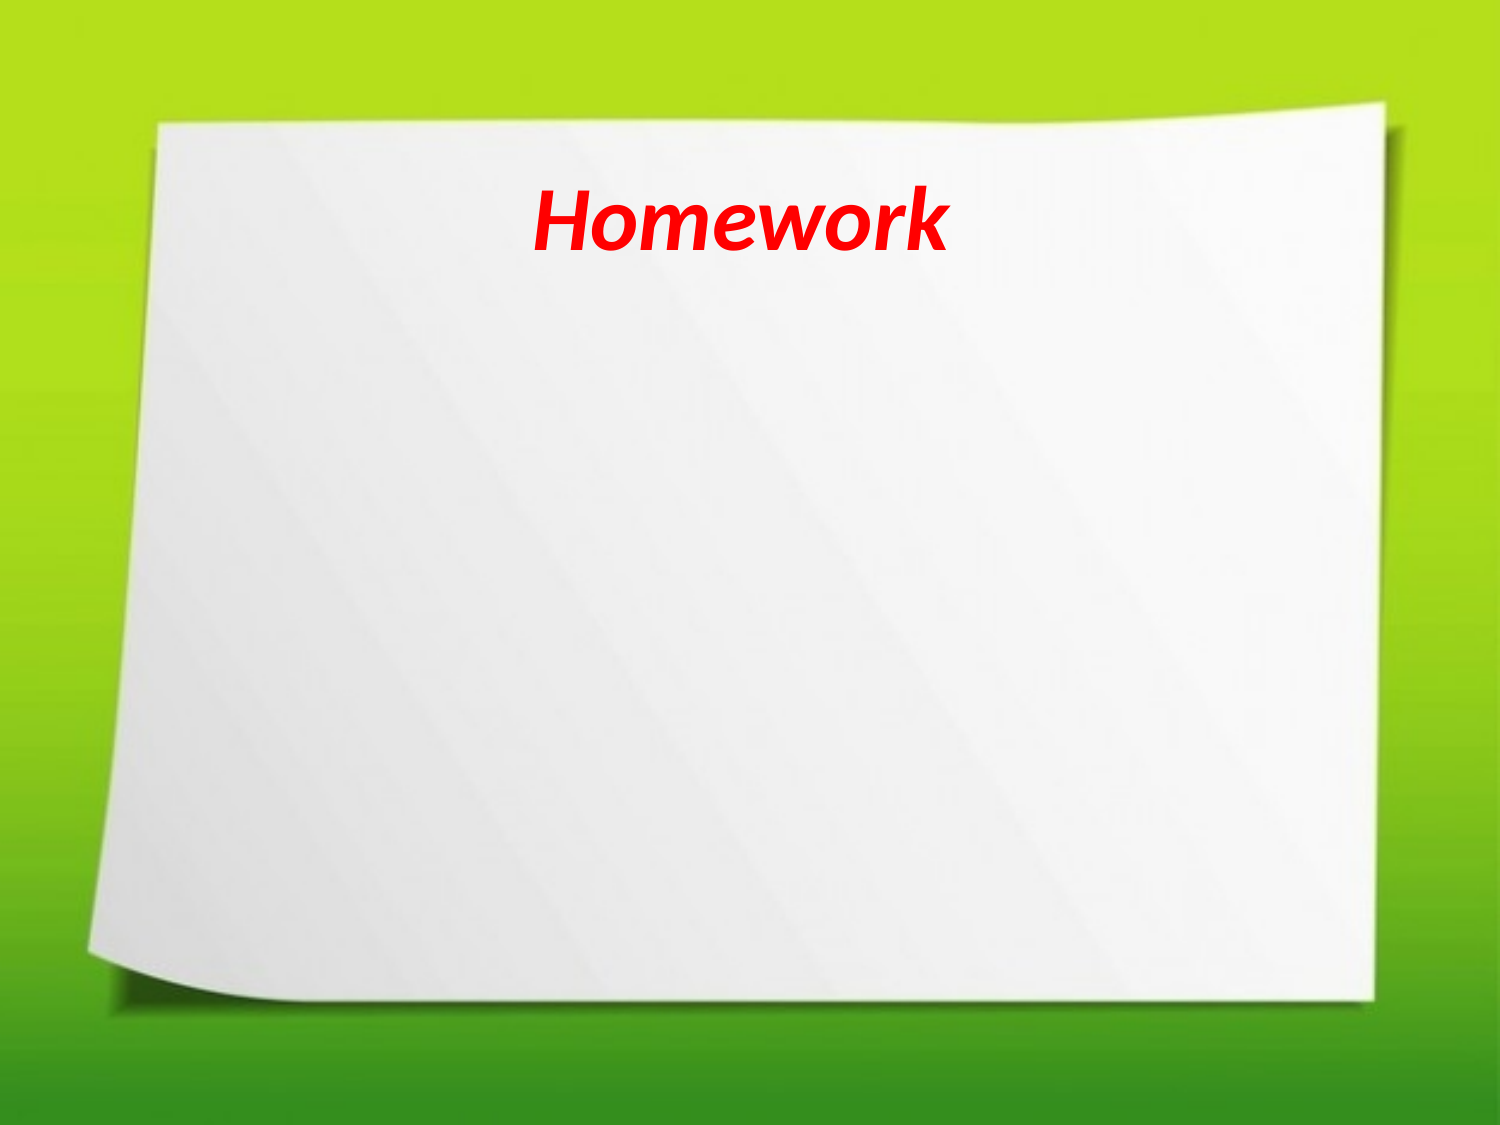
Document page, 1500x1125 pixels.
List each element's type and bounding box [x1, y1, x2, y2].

list [0, 0, 1500, 1125]
